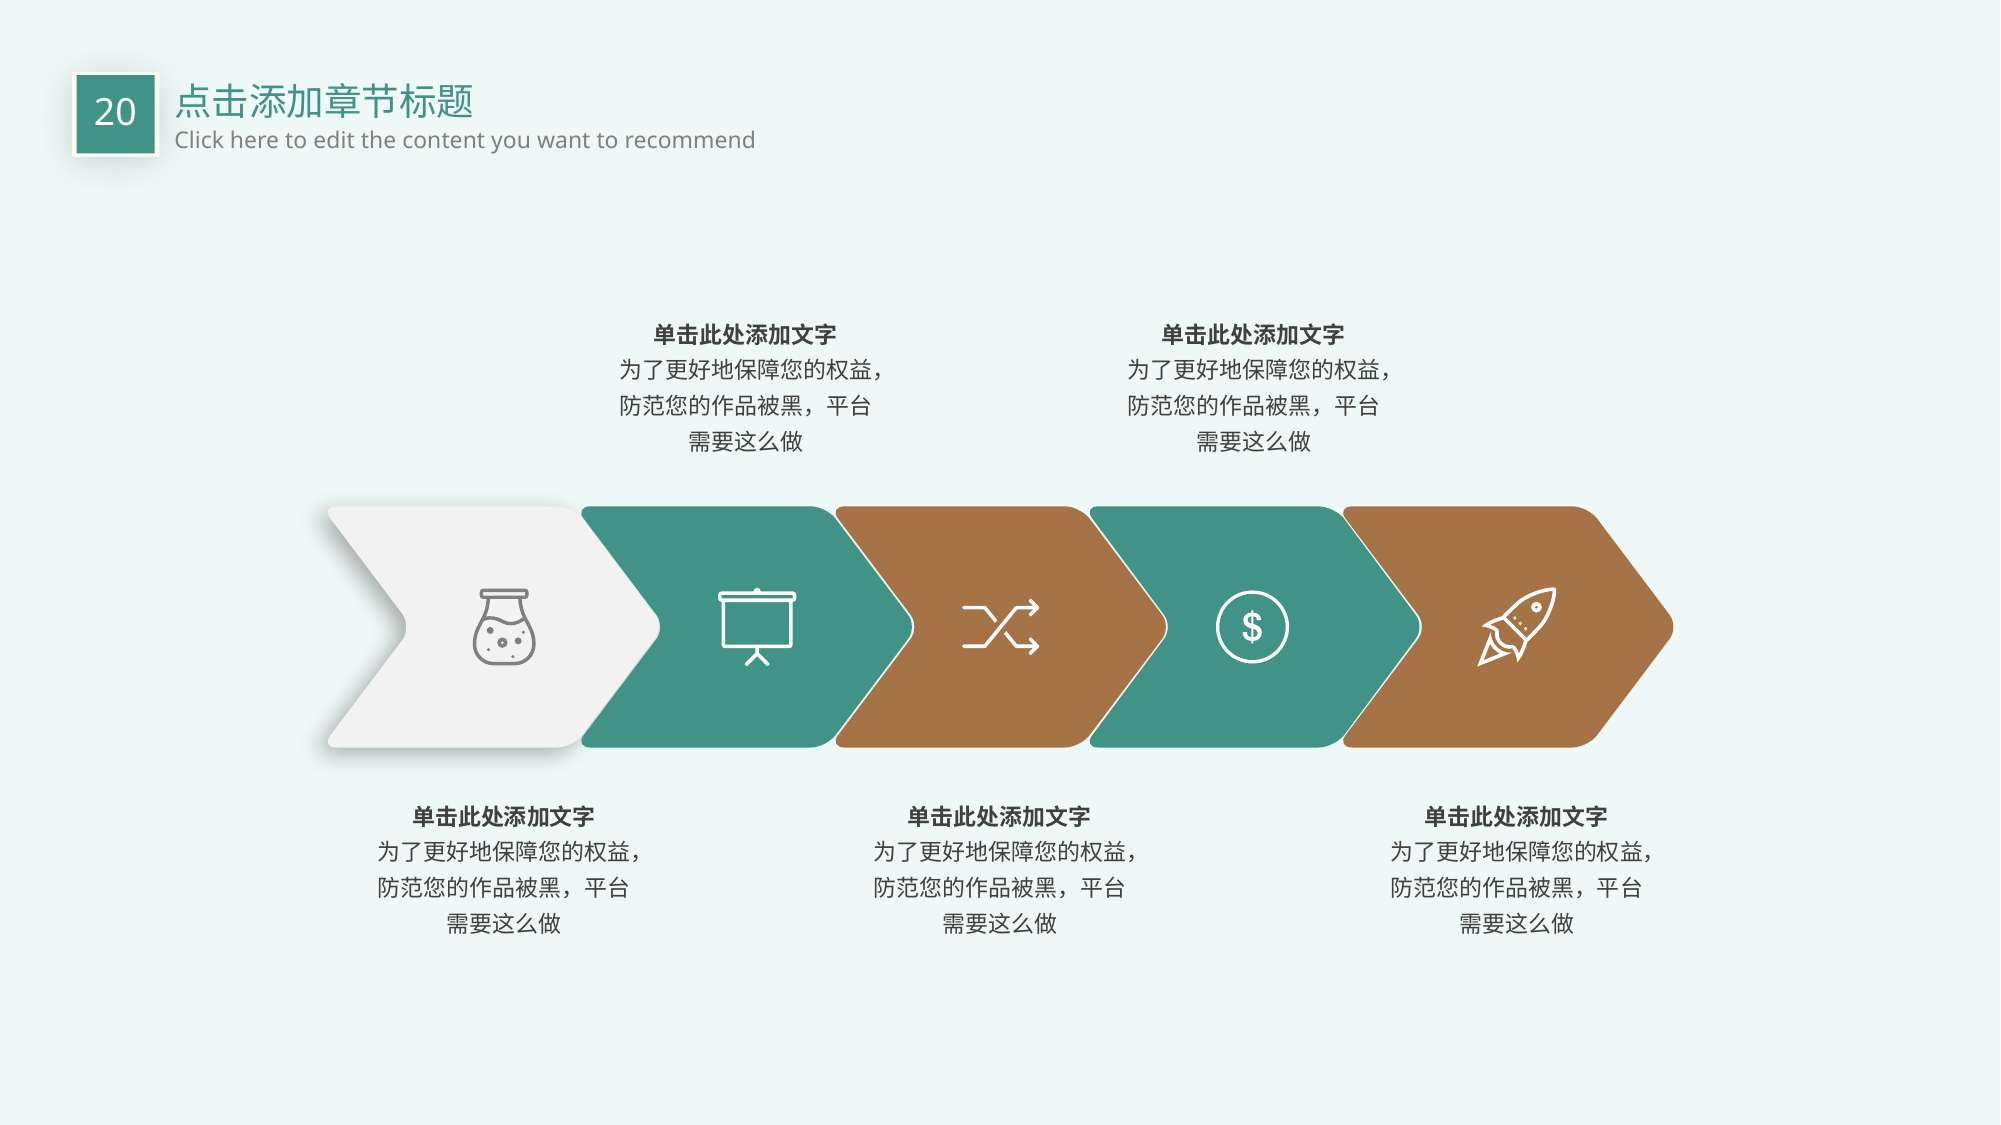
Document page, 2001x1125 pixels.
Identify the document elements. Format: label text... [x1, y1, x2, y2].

text_box [581, 506, 912, 748]
list Click here to edit the content you want to recommend [159, 121, 1454, 172]
text_box [472, 588, 536, 666]
text_box 单击此处添加文字 为了更好地保障您的权益，防范您的作品被黑，平台需要这么做 [1109, 304, 1398, 463]
list 点击添加章节标题 [159, 75, 1454, 121]
text_box [1477, 587, 1557, 667]
text_box [718, 587, 797, 667]
text_box [1089, 506, 1420, 748]
text_box [962, 598, 1040, 649]
text_box 单击此处添加文字 为了更好地保障您的权益，防范您的作品被黑，平台需要这么做 [601, 304, 890, 463]
text_box [835, 506, 1166, 748]
text_box 单击此处添加文字 为了更好地保障您的权益，防范您的作品被黑，平台需要这么做 [359, 786, 649, 944]
text_box [1343, 506, 1674, 748]
text_box 单击此处添加文字 为了更好地保障您的权益，防范您的作品被黑，平台需要这么做 [1372, 786, 1661, 944]
text_box [1003, 631, 1040, 656]
text_box [1216, 590, 1290, 664]
text_box [327, 506, 658, 748]
text_box 单击此处添加文字 为了更好地保障您的权益，防范您的作品被黑，平台需要这么做 [855, 786, 1145, 944]
